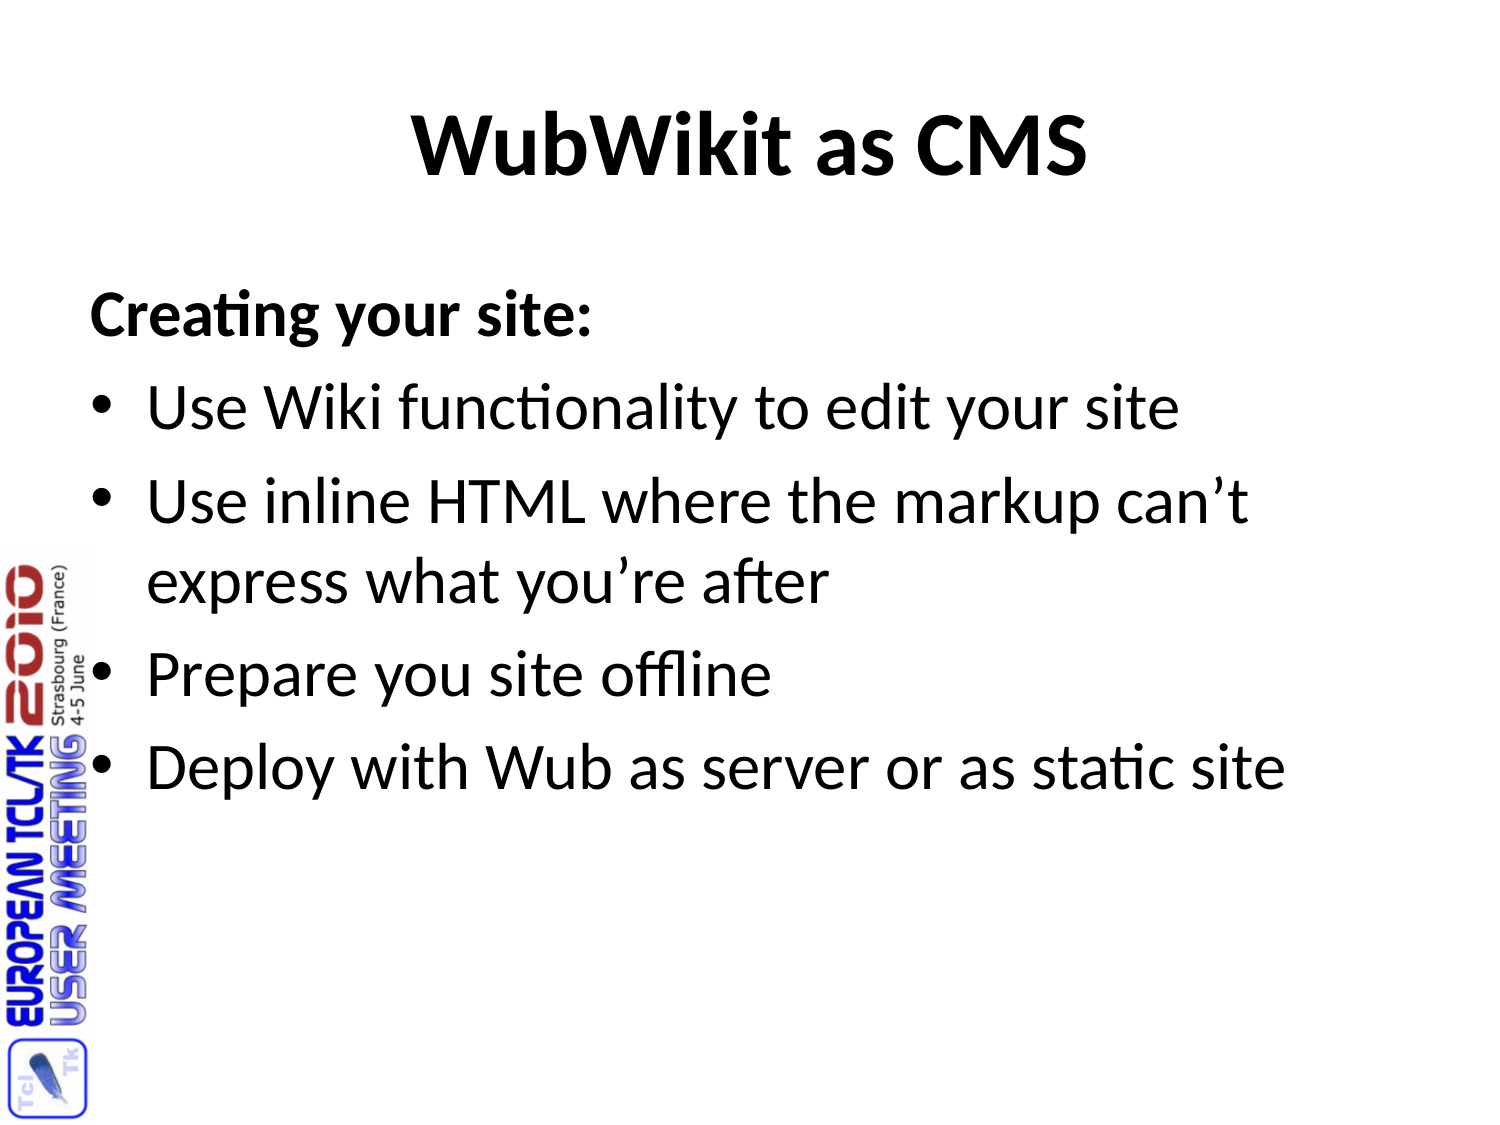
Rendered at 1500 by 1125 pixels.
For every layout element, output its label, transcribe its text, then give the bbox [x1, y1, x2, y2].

list Creating your site: Use Wiki functionality to edit your site Use inline HTML where the markup can’t express what you’re after Prepare you site offline Deploy with Wub as server or as static site [75, 262, 1425, 1005]
title WubWikit as CMS [75, 45, 1425, 233]
picture [0, 550, 334, 1124]
